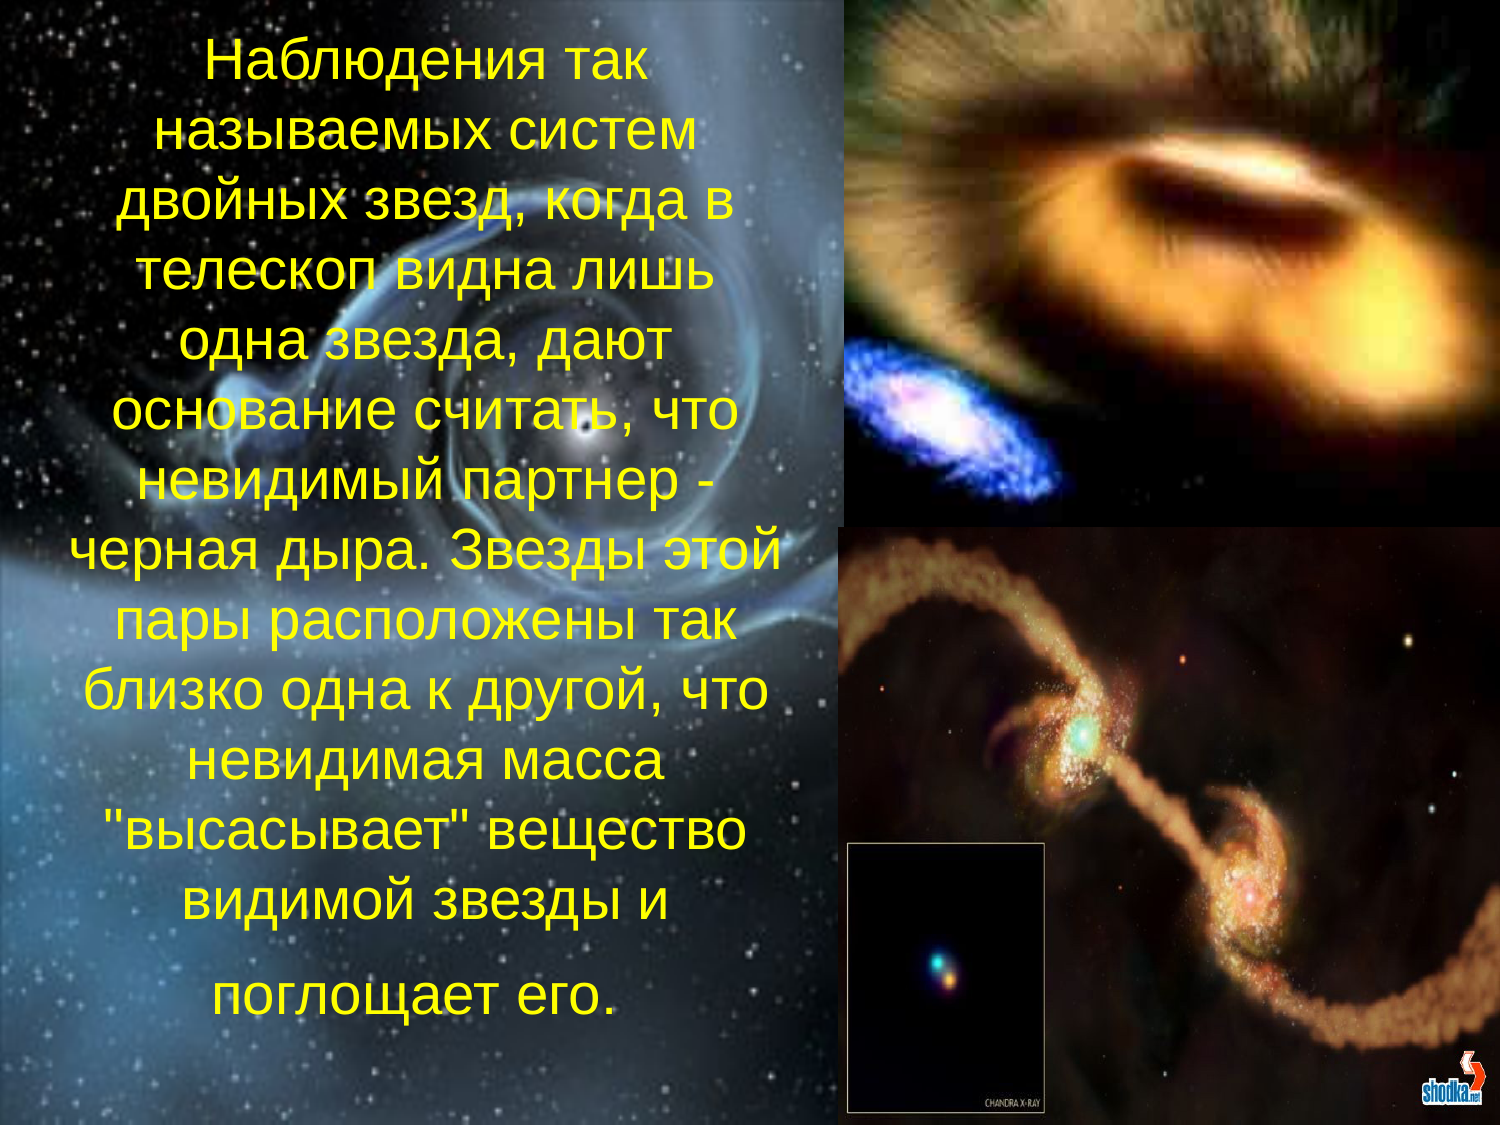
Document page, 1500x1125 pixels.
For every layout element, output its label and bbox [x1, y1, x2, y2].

list [0, 0, 842, 1125]
list [844, 0, 1500, 528]
list [838, 526, 1500, 1125]
